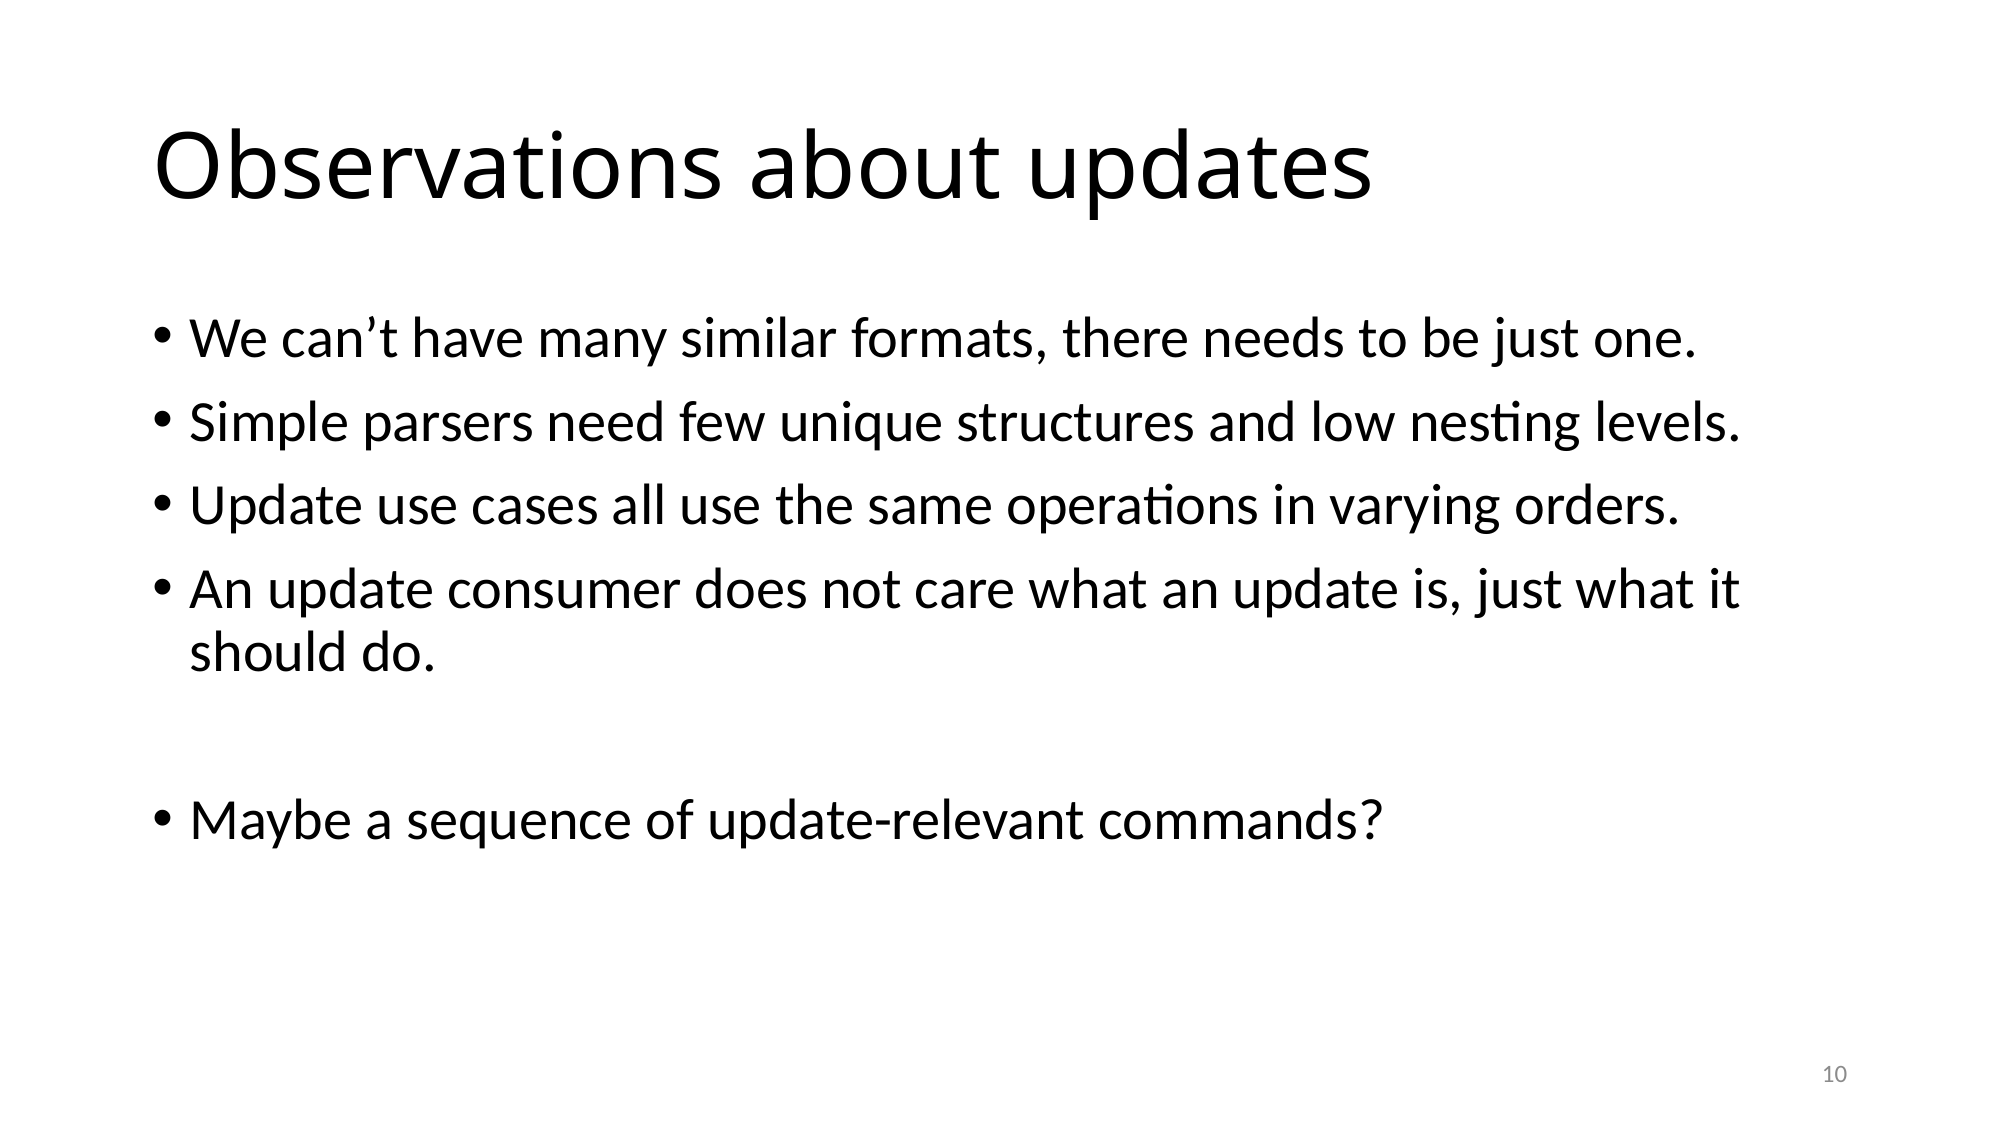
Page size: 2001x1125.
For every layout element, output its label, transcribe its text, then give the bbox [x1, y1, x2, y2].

list We can’t have many similar formats, there needs to be just one. Simple parsers need few unique structures and low nesting levels. Update use cases all use the same operations in varying orders. An update consumer does not care what an update is, just what it should do. Maybe a sequence of update-relevant commands? [137, 299, 1863, 1014]
title Observations about updates [137, 59, 1863, 278]
slide_number 10 [1412, 1042, 1863, 1103]
